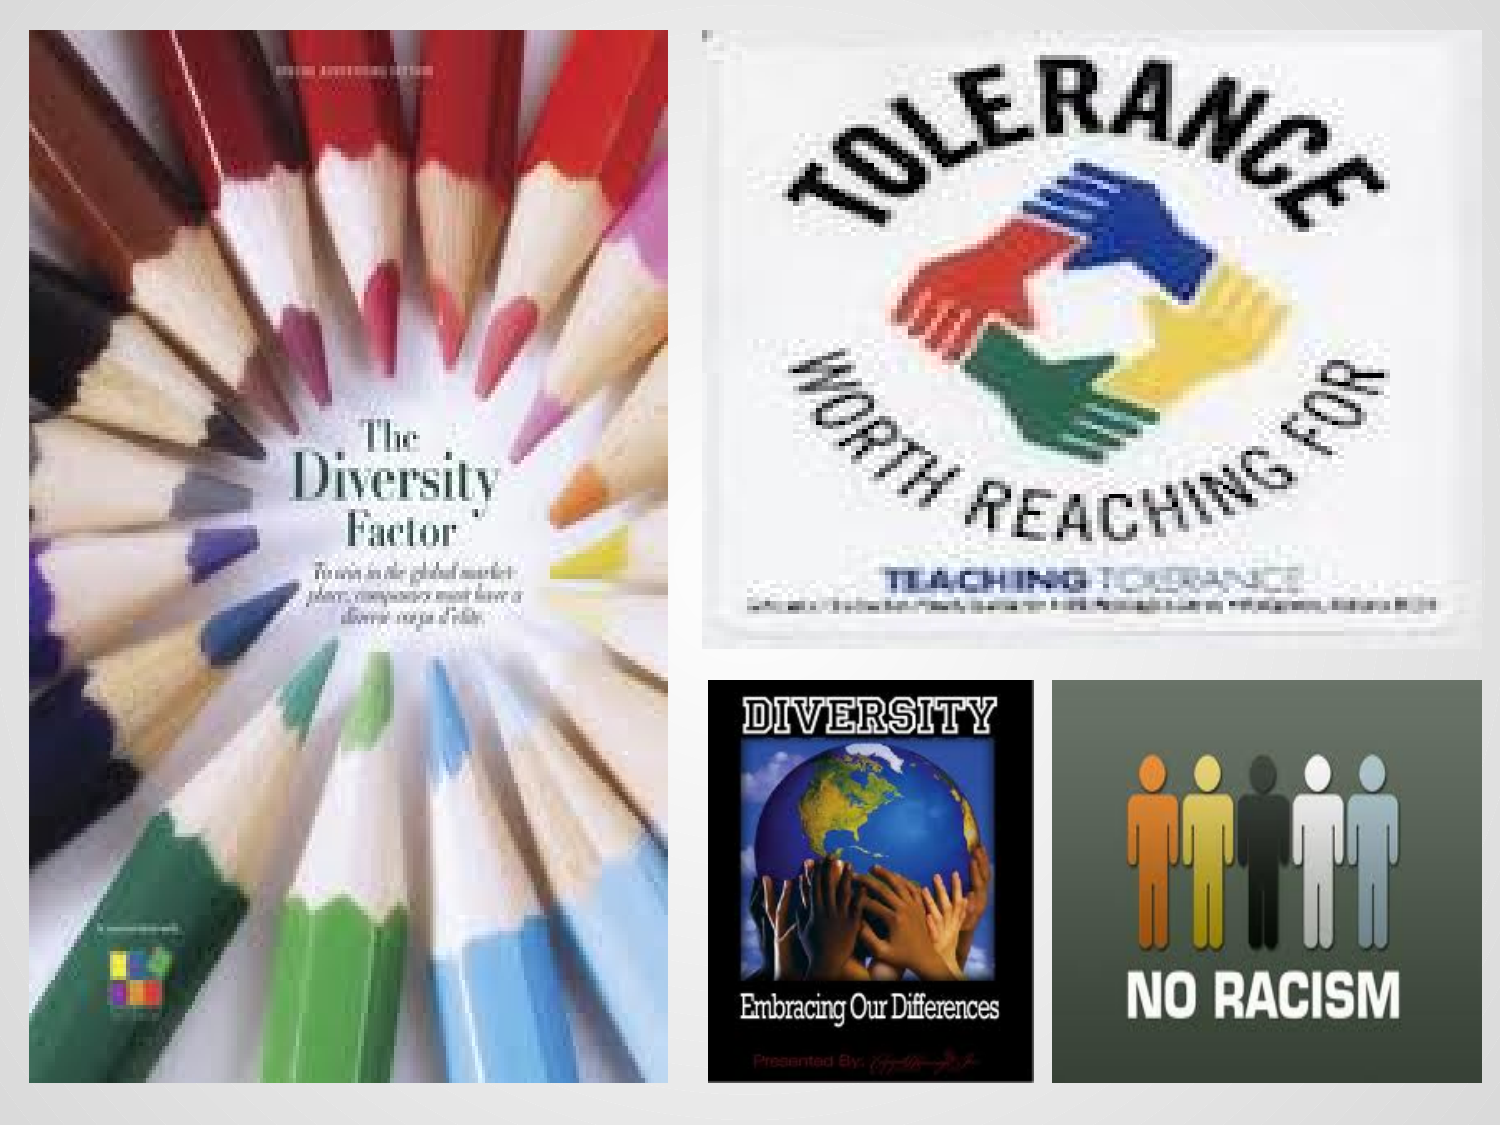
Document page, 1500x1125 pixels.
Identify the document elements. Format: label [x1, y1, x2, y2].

list [29, 30, 668, 1083]
picture [702, 30, 1482, 650]
picture [1051, 680, 1482, 1083]
picture [708, 680, 1034, 1083]
